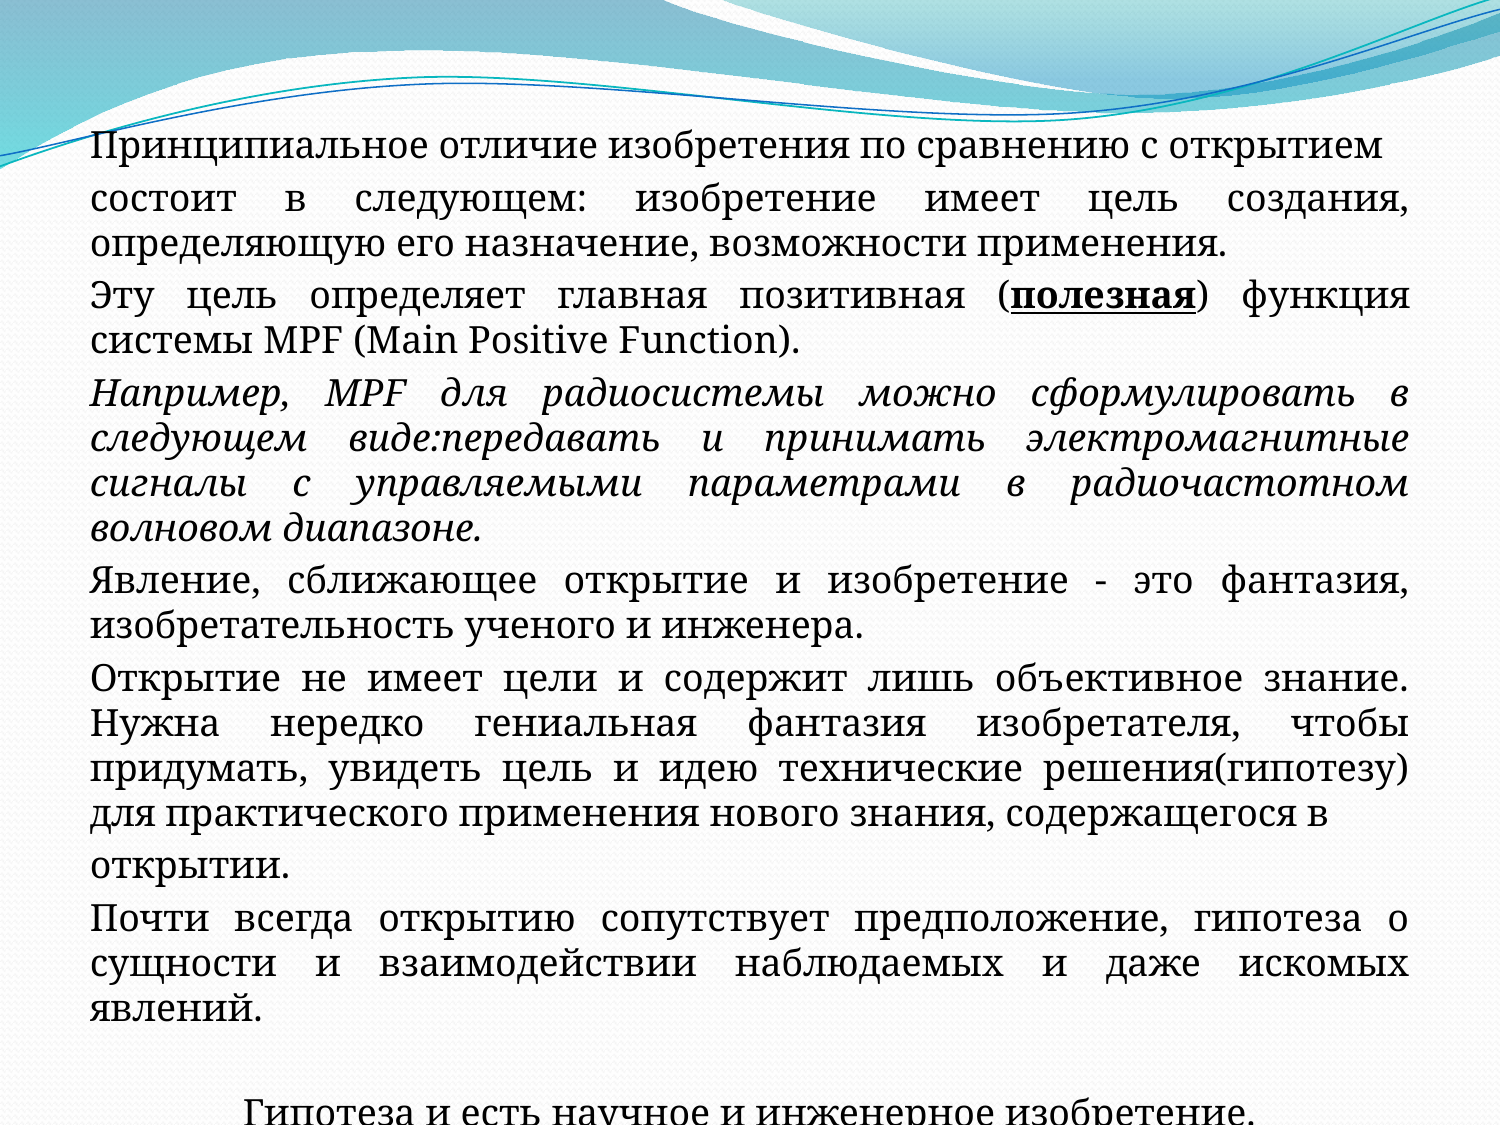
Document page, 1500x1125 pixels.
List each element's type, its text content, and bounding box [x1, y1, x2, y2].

list Принципиальное отличие изобретения по сравнению с открытием состоит в следующем: изобретение имеет цель создания, определяющую его назначение, возможности применения. Эту цель определяет главная позитивная (полезная) функция системы MPF (Main Positive Function). Например, MPF для радиосистемы можно сформулировать в следующем виде:передавать и принимать электромагнитные сигналы с управляемыми параметрами в радиочастотном волновом диапазоне. Явление, сближающее открытие и изобретение - это фантазия, изобретательность ученого и инженера. Открытие не имеет цели и содержит лишь объективное знание. Нужна нередко гениальная фантазия изобретателя, чтобы придумать, увидеть цель и идею технические решения(гипотезу) для практического применения нового знания, содержащегося в открытии. Почти всегда открытию сопутствует предположение, гипотеза о сущности и взаимодействии наблюдаемых и даже искомых явлений. Гипотеза и есть научное и инженерное изобретение. [75, 113, 1425, 1063]
